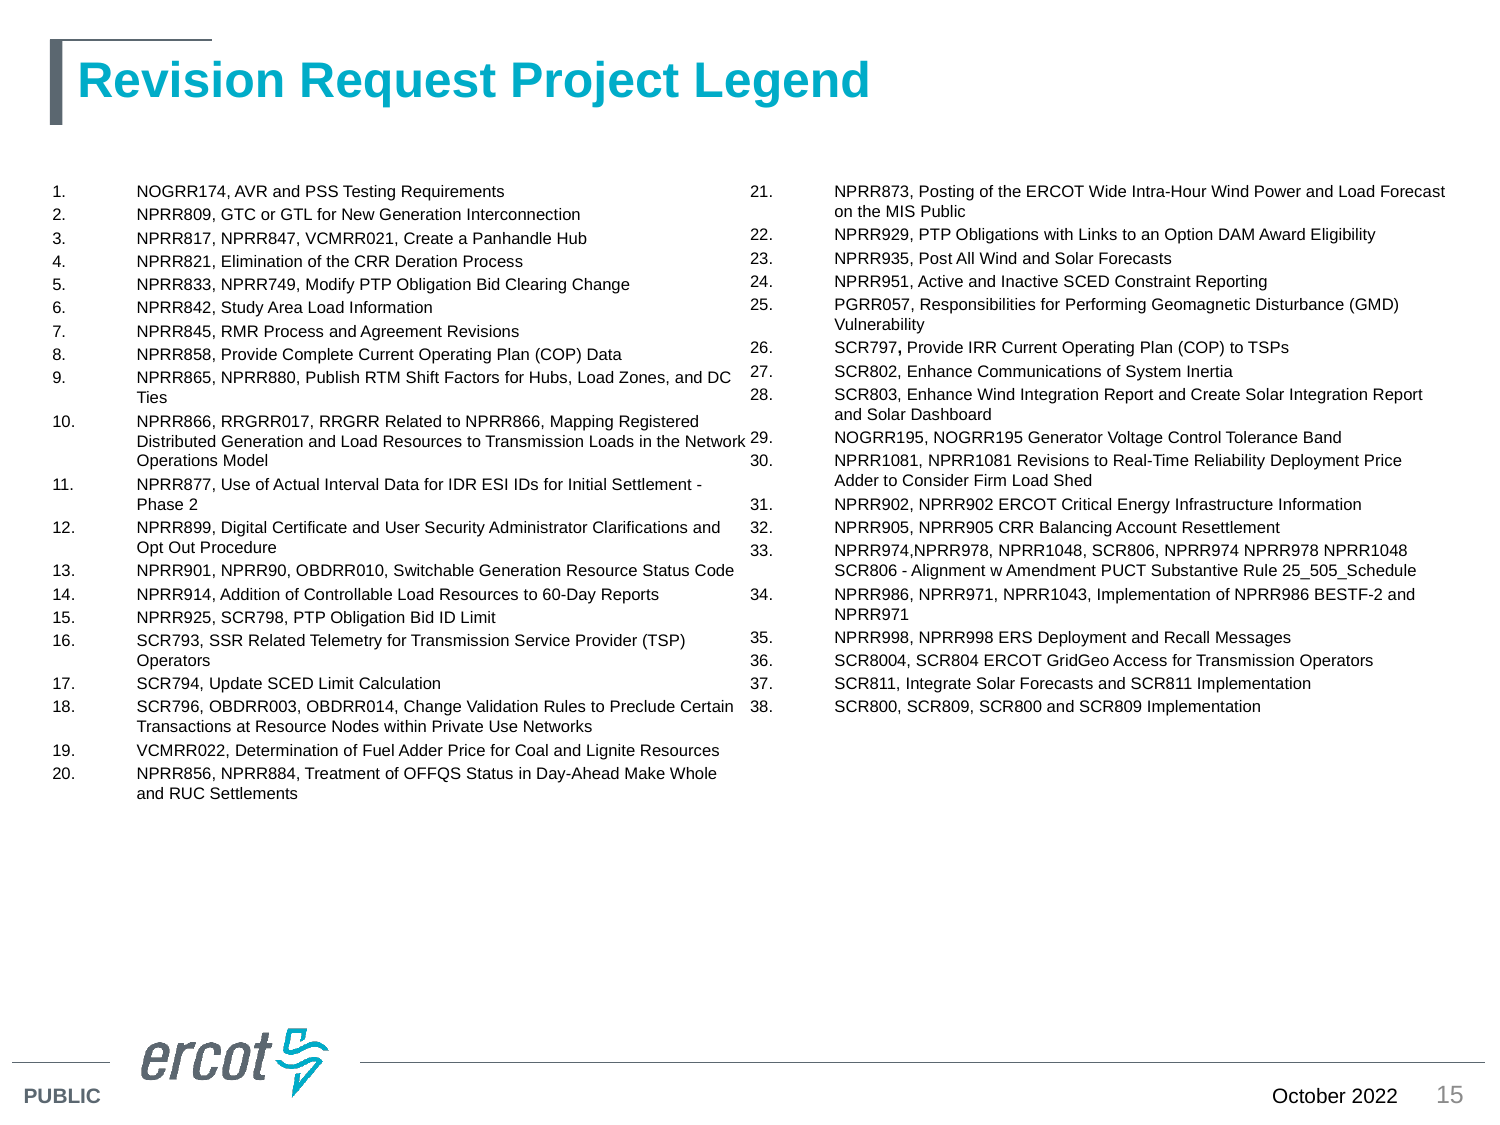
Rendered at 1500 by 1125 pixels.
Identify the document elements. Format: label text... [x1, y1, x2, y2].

picture [137, 1024, 332, 1100]
title Revision Request Project Legend [62, 39, 1113, 125]
list NOGRR174, AVR and PSS Testing Requirements NPRR809, GTC or GTL for New Generation Interconnection NPRR817, NPRR847, VCMRR021, Create a Panhandle Hub NPRR821, Elimination of the CRR Deration Process NPRR833, NPRR749, Modify PTP Obligation Bid Clearing Change NPRR842, Study Area Load Information NPRR845, RMR Process and Agreement Revisions NPRR858, Provide Complete Current Operating Plan (COP) Data NPRR865, NPRR880, Publish RTM Shift Factors for Hubs, Load Zones, and DC Ties NPRR866, RRGRR017, RRGRR Related to NPRR866, Mapping Registered Distributed Generation and Load Resources to Transmission Loads in the Network Operations Model NPRR877, Use of Actual Interval Data for IDR ESI IDs for Initial Settlement - Phase 2 NPRR899, Digital Certificate and User Security Administrator Clarifications and Opt Out Procedure NPRR901, NPRR90, OBDRR010, Switchable Generation Resource Status Code NPRR914, Addition of Controllable Load Resources to 60-Day Reports NPRR925, SCR798, PTP Obligation Bid ID Limit SCR793, SSR Related Telemetry for Transmission Service Provider (TSP) Operators SCR794, Update SCED Limit Calculation SCR796, OBDRR003, OBDRR014, Change Validation Rules to Preclude Certain Transactions at Resource Nodes within Private Use Networks VCMRR022, Determination of Fuel Adder Price for Coal and Lignite Resources NPRR856, NPRR884, Treatment of OFFQS Status in Day-Ahead Make Whole and RUC Settlements NPRR873, Posting of the ERCOT Wide Intra-Hour Wind Power and Load Forecast on the MIS Public NPRR929, PTP Obligations with Links to an Option DAM Award Eligibility NPRR935, Post All Wind and Solar Forecasts NPRR951, Active and Inactive SCED Constraint Reporting PGRR057, Responsibilities for Performing Geomagnetic Disturbance (GMD) Vulnerability SCR797, Provide IRR Current Operating Plan (COP) to TSPs SCR802, Enhance Communications of System Inertia SCR803, Enhance Wind Integration Report and Create Solar Integration Report and Solar Dashboard NOGRR195, NOGRR195 Generator Voltage Control Tolerance Band NPRR1081, NPRR1081 Revisions to Real-Time Reliability Deployment Price Adder to Consider Firm Load Shed NPRR902, NPRR902 ERCOT Critical Energy Infrastructure Information NPRR905, NPRR905 CRR Balancing Account Resettlement NPRR974,NPRR978, NPRR1048, SCR806, NPRR974 NPRR978 NPRR1048 SCR806 - Alignment w Amendment PUCT Substantive Rule 25_505_Schedule NPRR986, NPRR971, NPRR1043, Implementation of NPRR986 BESTF-2 and NPRR971 NPRR998, NPRR998 ERS Deployment and Recall Messages SCR8004, SCR804 ERCOT GridGeo Access for Transmission Operators SCR811, Integrate Solar Forecasts and SCR811 Implementation SCR800, SCR809, SCR800 and SCR809 Implementation [37, 173, 1463, 825]
slide_number 15 [1412, 1076, 1488, 1112]
